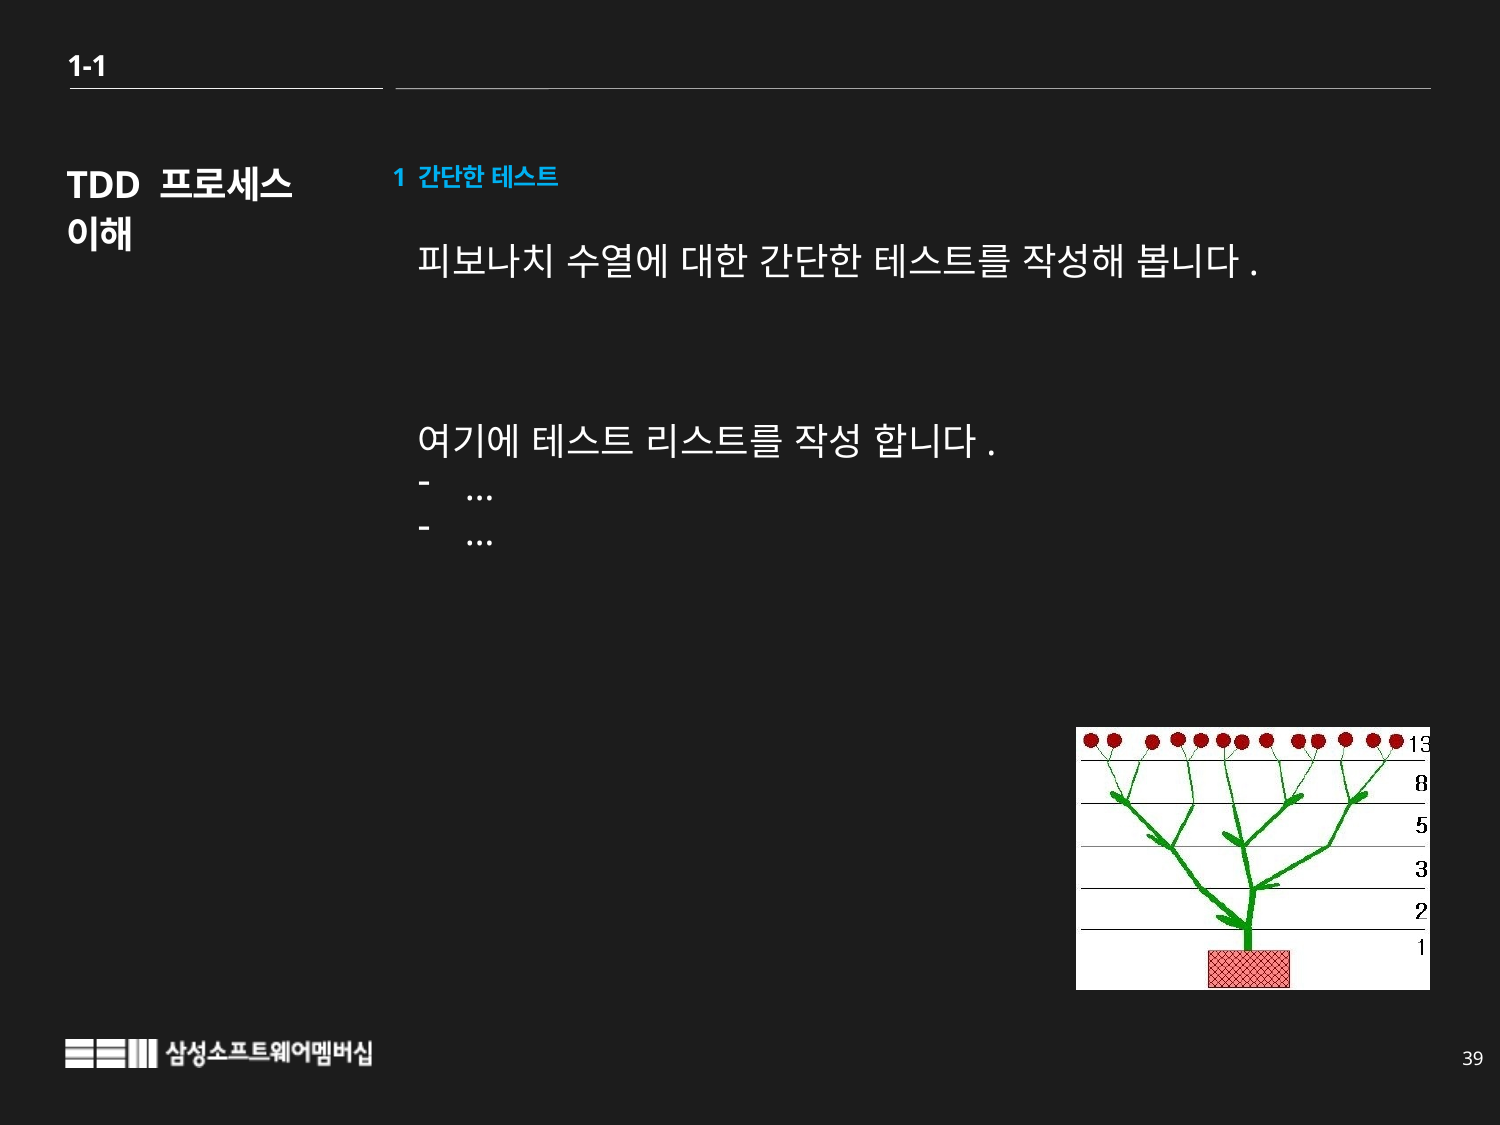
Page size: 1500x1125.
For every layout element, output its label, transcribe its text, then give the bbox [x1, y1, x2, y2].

text_box 39 [1377, 1039, 1499, 1080]
text_box 1-1 [52, 39, 123, 90]
picture [64, 1039, 375, 1068]
text_box 피보나치 수열에 대한 간단한 테스트를 작성해 봅니다. 여기에 테스트 리스트를 작성 합니다. … … [403, 231, 1274, 606]
text_box 1 간단한 테스트 [377, 154, 803, 199]
text_box TDD 프로세스 이해 [51, 148, 338, 264]
picture [1075, 727, 1430, 991]
